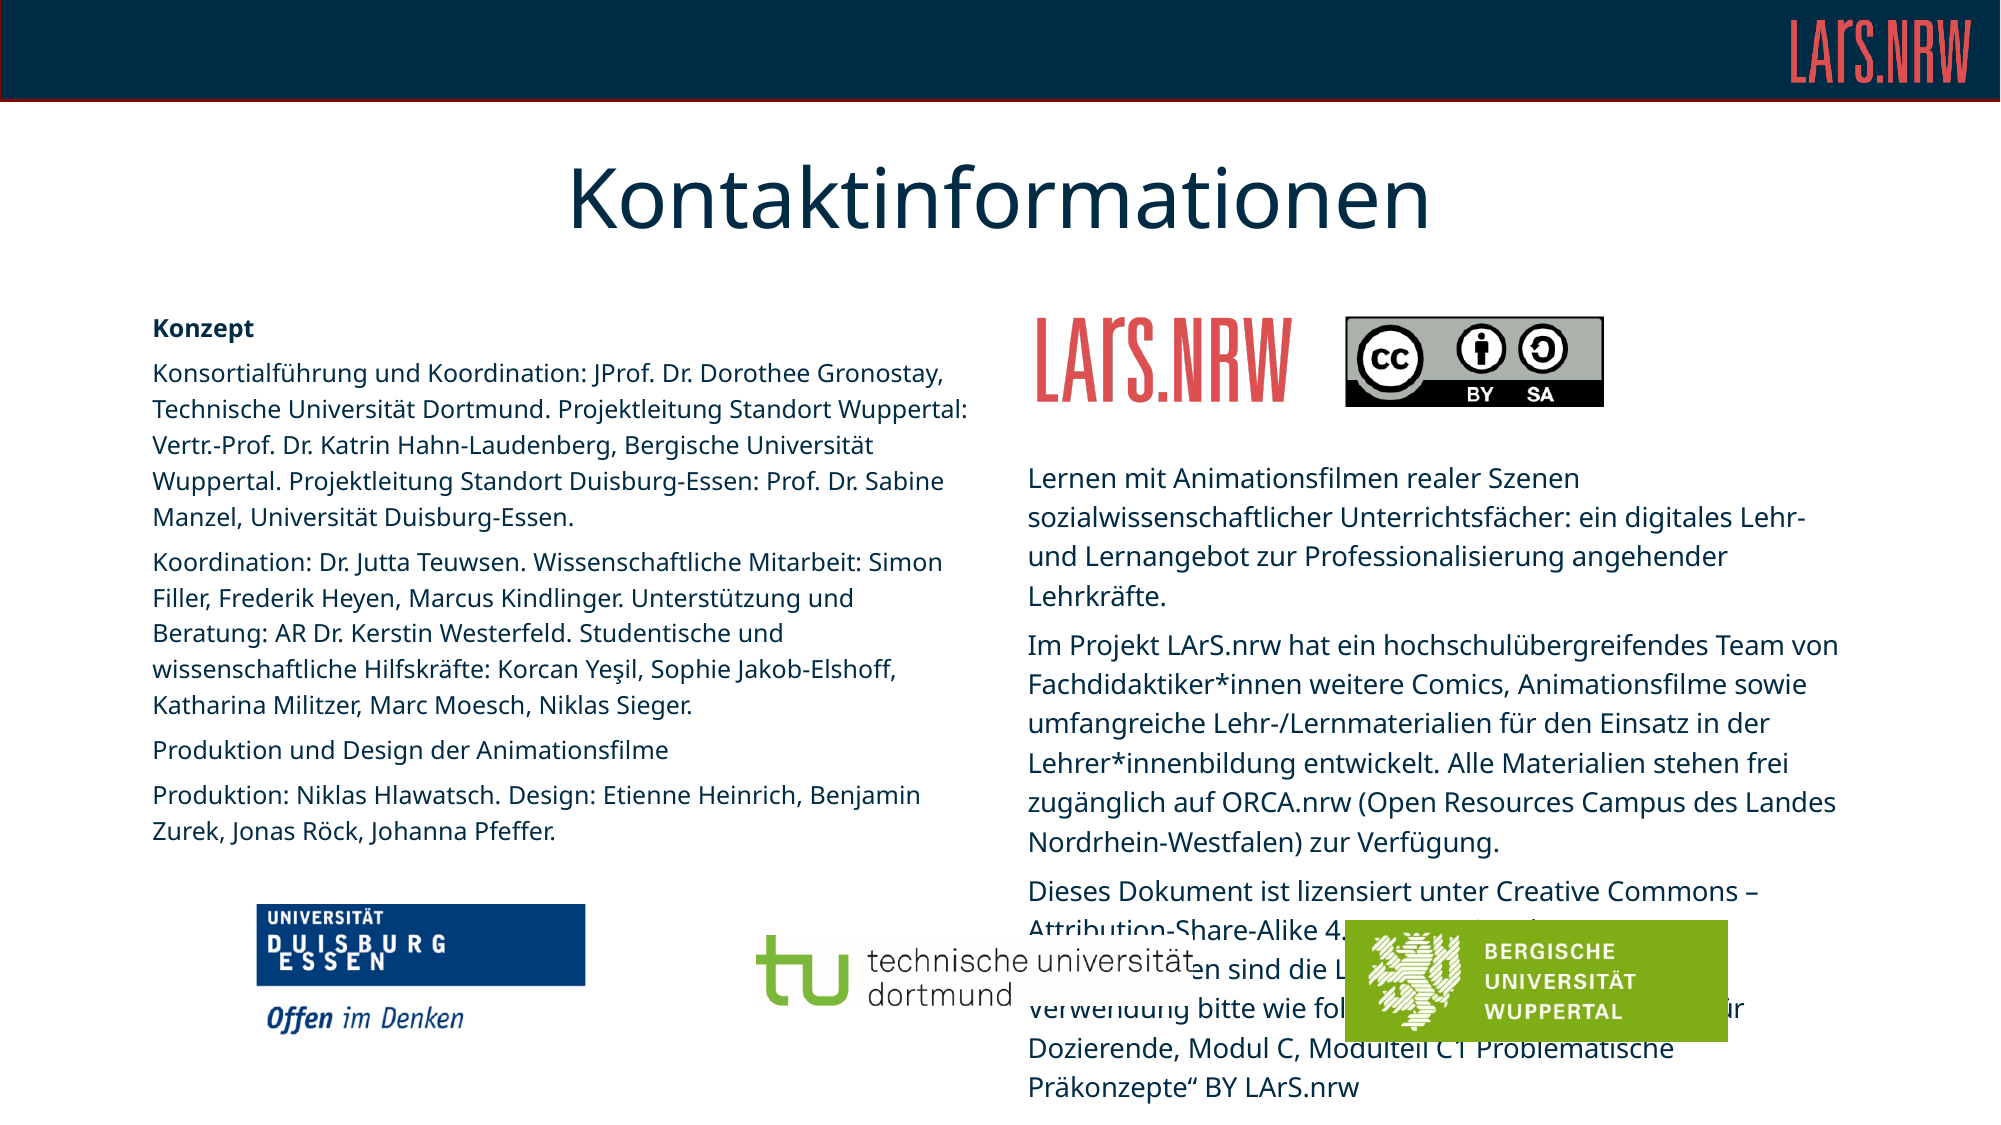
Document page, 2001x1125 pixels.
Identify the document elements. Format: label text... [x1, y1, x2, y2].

picture [256, 904, 586, 1042]
list Lernen mit Animationsfilmen realer Szenen sozialwissenschaftlicher Unterrichtsfächer: ein digitales Lehr- und Lernangebot zur Professionalisierung angehender Lehrkräfte. Im Projekt LArS.nrw hat ein hochschulübergreifendes Team von Fachdidaktiker*innen weitere Comics, Animationsfilme sowie umfangreiche Lehr-/Lernmaterialien für den Einsatz in der Lehrer*innenbildung entwickelt. Alle Materialien stehen frei zugänglich auf ORCA.nrw (Open Resources Campus des Landes Nordrhein-Westfalen) zur Verfügung. Dieses Dokument ist lizensiert unter Creative Commons – Attribution-Share-Alike 4.0 International (CC BY-SA 4.0); ausgenommen sind die Logos und die Karikatur. Bei Verwendung bitte wie folgt angeben: „Handreichung für Dozierende, Modul C, Modulteil C1 Problematische Präkonzepte“ BY LArS.nrw [1012, 446, 1863, 1125]
title Kontaktinformationen [137, 126, 1863, 278]
picture [1345, 920, 1728, 1042]
picture [1345, 316, 1604, 407]
picture [1012, 299, 1300, 424]
picture [1773, 6, 1977, 99]
list Konzept Konsortialführung und Koordination: JProf. Dr. Dorothee Gronostay, Technische Universität Dortmund. Projektleitung Standort Wuppertal: Vertr.-Prof. Dr. Katrin Hahn-Laudenberg, Bergische Universität Wuppertal. Projektleitung Standort Duisburg-Essen: Prof. Dr. Sabine Manzel, Universität Duisburg-Essen. Koordination: Dr. Jutta Teuwsen. Wissenschaftliche Mitarbeit: Simon Filler, Frederik Heyen, Marcus Kindlinger. Unterstützung und Beratung: AR Dr. Kerstin Westerfeld. Studentische und wissenschaftliche Hilfskräfte: Korcan Yeşil, Sophie Jakob-Elshoff, Katharina Militzer, Marc Moesch, Niklas Sieger. Produktion und Design der Animationsfilme Produktion: Niklas Hlawatsch. Design: Etienne Heinrich, Benjamin Zurek, Jonas Röck, Johanna Pfeffer. [137, 299, 988, 869]
picture [756, 935, 1193, 1006]
